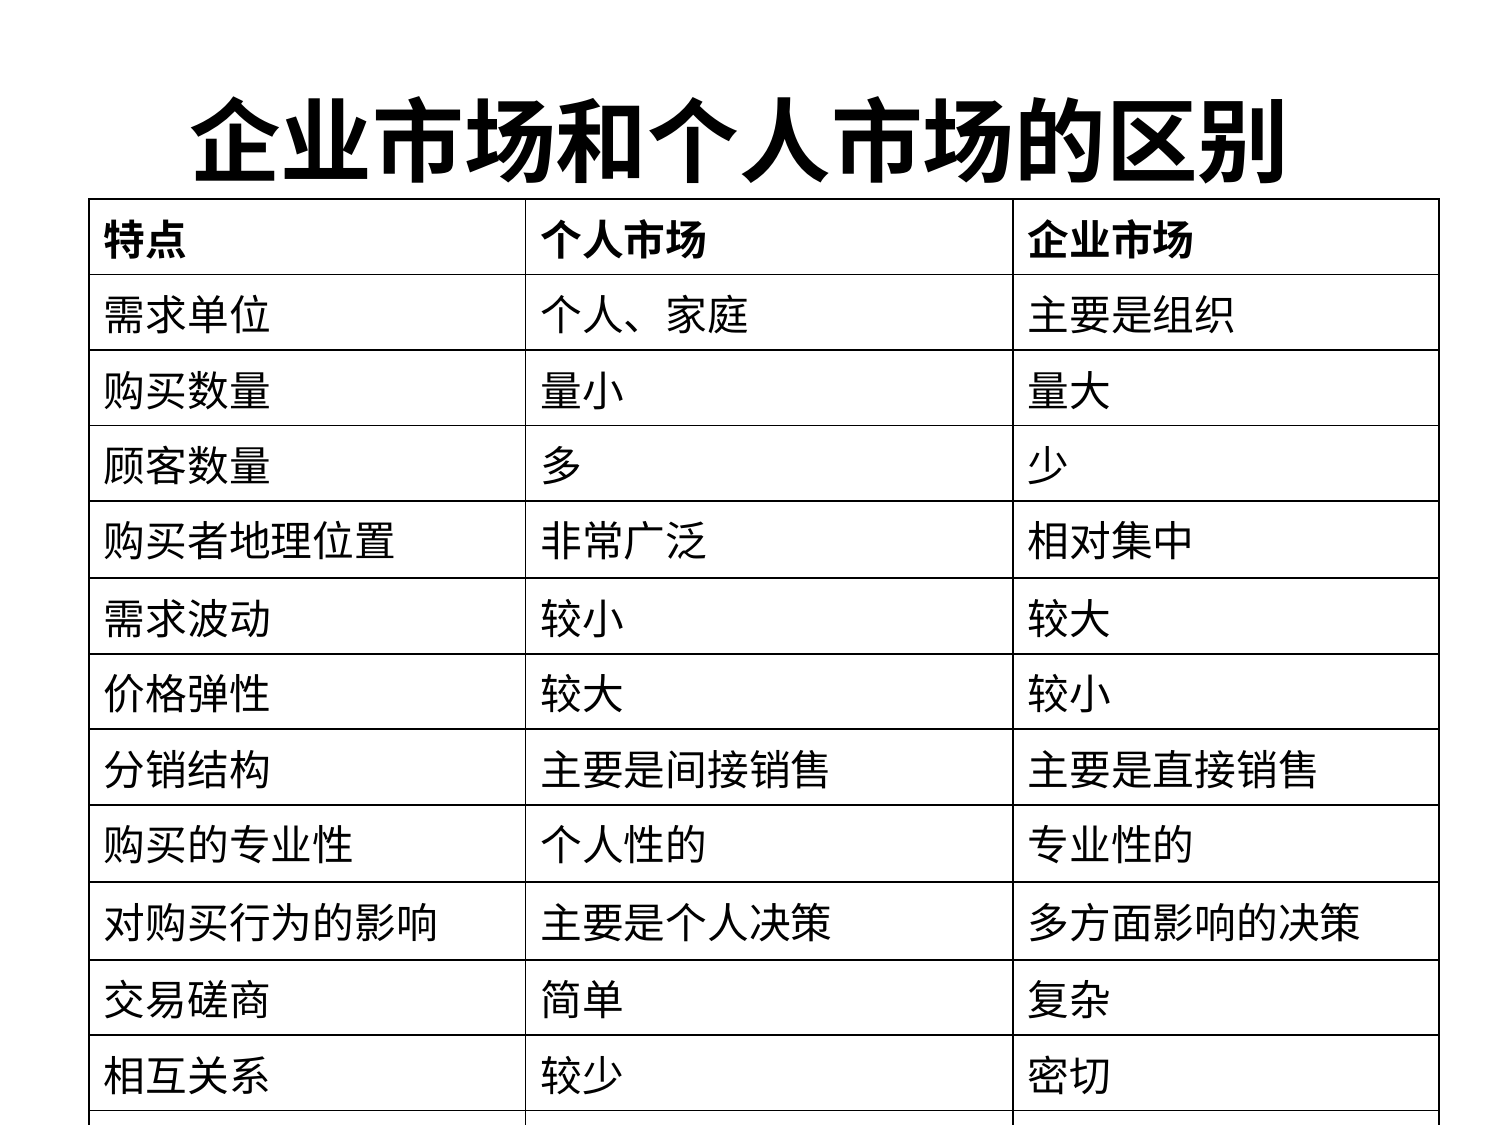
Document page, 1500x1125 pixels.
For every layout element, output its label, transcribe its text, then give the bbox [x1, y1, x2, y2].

table_cell 多 [526, 426, 1012, 500]
table_cell 专业性的 [1014, 806, 1438, 881]
table_cell 人员推销 [1014, 1111, 1438, 1125]
table_cell 量大 [1014, 351, 1438, 425]
table_header 企业市场 [1014, 200, 1438, 274]
table_cell 广告 [526, 1111, 1012, 1125]
table_cell 较大 [526, 655, 1012, 728]
table_cell 多方面影响的决策 [1014, 883, 1438, 959]
table_cell 主要是间接销售 [526, 730, 1012, 804]
table_cell 较小 [526, 579, 1012, 653]
table_cell 购买的专业性 [90, 806, 525, 881]
table_header 特点 [90, 200, 525, 274]
table_cell 密切 [1014, 1036, 1438, 1110]
table_cell 较大 [1014, 579, 1438, 653]
table_cell 较小 [1014, 655, 1438, 728]
table_cell 购买数量 [90, 351, 525, 425]
table_cell 需求波动 [90, 579, 525, 653]
table_cell 价格弹性 [90, 655, 525, 728]
table_cell 顾客数量 [90, 426, 525, 500]
table_cell 简单 [526, 961, 1012, 1034]
table_cell 主要促销方法 [90, 1111, 525, 1125]
table_cell 购买者地理位置 [90, 502, 525, 577]
table_cell 少 [1014, 426, 1438, 500]
table_header 个人市场 [526, 200, 1012, 274]
table_cell 个人、家庭 [526, 275, 1012, 349]
table_cell 交易磋商 [90, 961, 525, 1034]
table_cell 个人性的 [526, 806, 1012, 881]
table_cell 较少 [526, 1036, 1012, 1110]
table_cell 主要是个人决策 [526, 883, 1012, 959]
table_cell 分销结构 [90, 730, 525, 804]
table_cell 量小 [526, 351, 1012, 425]
table_cell 主要是组织 [1014, 275, 1438, 349]
table_cell 复杂 [1014, 961, 1438, 1034]
table_cell 非常广泛 [526, 502, 1012, 577]
table_cell 对购买行为的影响 [90, 883, 525, 959]
table_cell 需求单位 [90, 275, 525, 349]
title 企业市场和个人市场的区别 [75, 45, 1425, 233]
table_cell 相互关系 [90, 1036, 525, 1110]
table_cell 主要是直接销售 [1014, 730, 1438, 804]
table_cell 相对集中 [1014, 502, 1438, 577]
